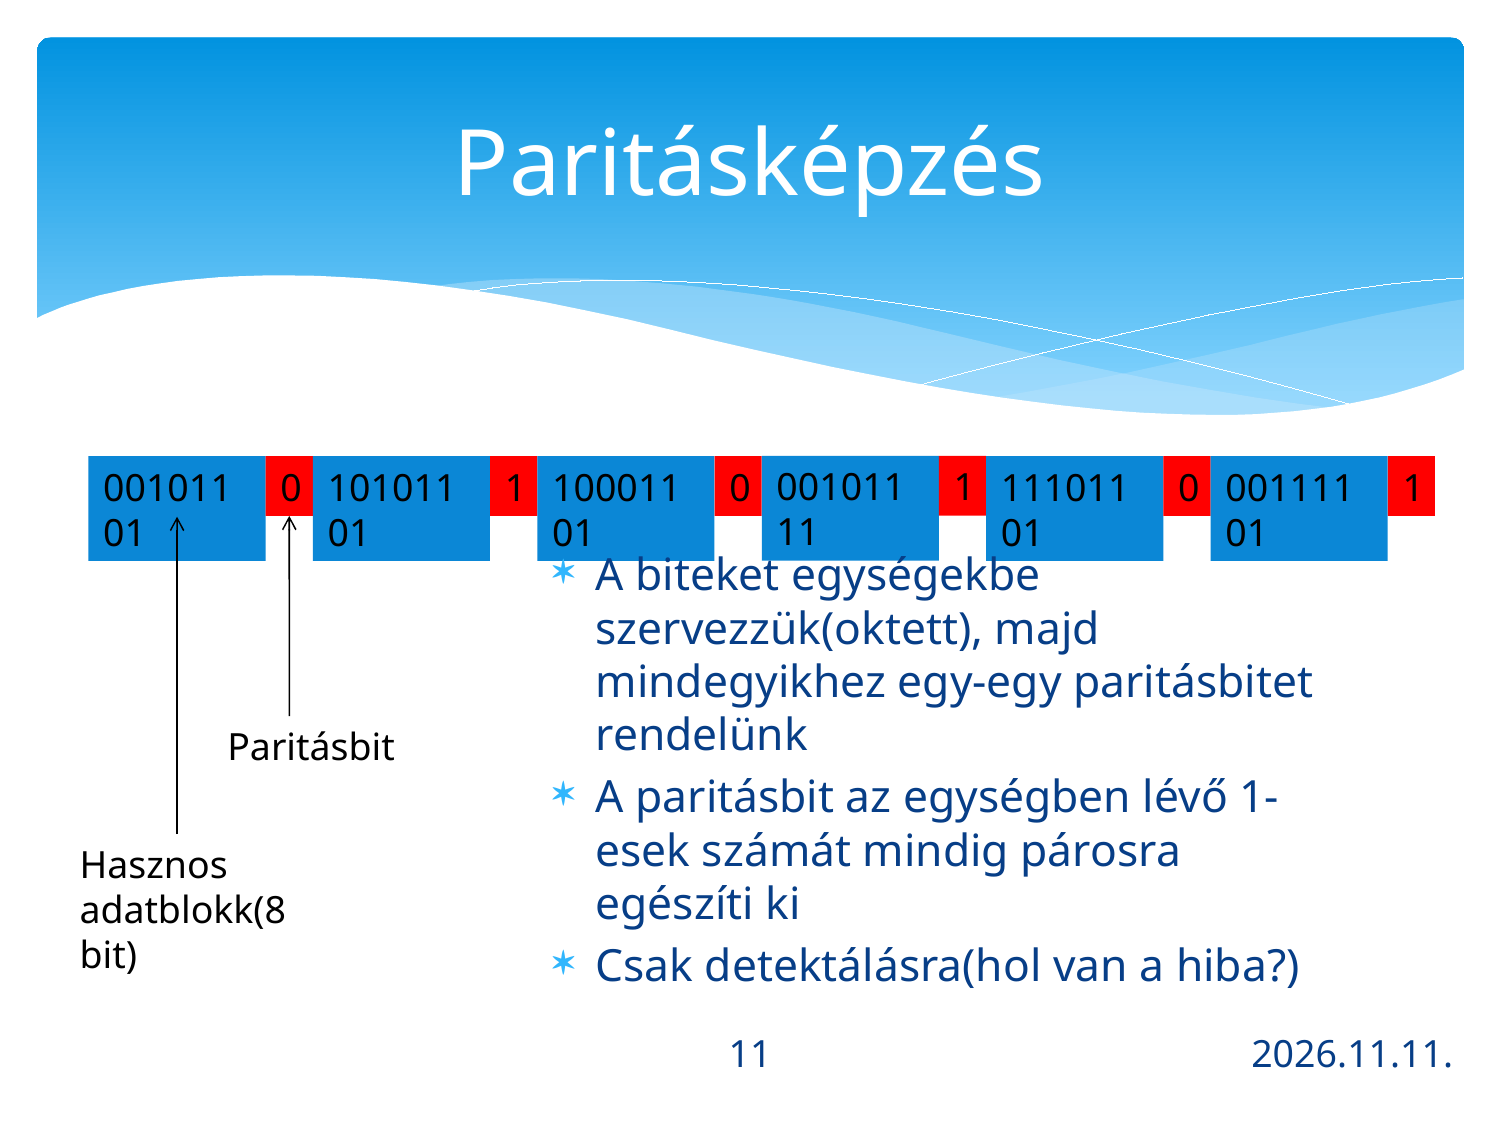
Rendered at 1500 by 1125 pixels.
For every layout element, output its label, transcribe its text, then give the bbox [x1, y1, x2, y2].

text_box Paritásbit [212, 715, 414, 776]
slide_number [847, 1025, 1469, 1086]
list A biteket egységekbe szervezzük(oktett), majd mindegyikhez egy-egy paritásbitet rendelünk A paritásbit az egységben lévő 1-esek számát mindig párosra egészíti ki Csak detektálásra(hol van a hiba?) [537, 538, 1359, 1005]
text_box Hasznos adatblokk(8 bit) [64, 834, 361, 984]
text_box 00111101 [1210, 456, 1388, 561]
title Paritásképzés [75, 55, 1425, 261]
text_box 00101101 [88, 456, 266, 561]
text_box 1 [1387, 456, 1435, 516]
slide_number 11 [654, 1025, 846, 1086]
text_box 00101111 [761, 455, 939, 538]
text_box 10001101 [537, 456, 715, 538]
text_box 11101101 [986, 456, 1164, 538]
text_box 10101101 [312, 456, 490, 561]
text_box 0 [265, 456, 312, 516]
text_box 1 [938, 455, 987, 516]
text_box 0 [1163, 456, 1210, 516]
text_box 0 [714, 456, 761, 516]
text_box 1 [490, 456, 537, 516]
